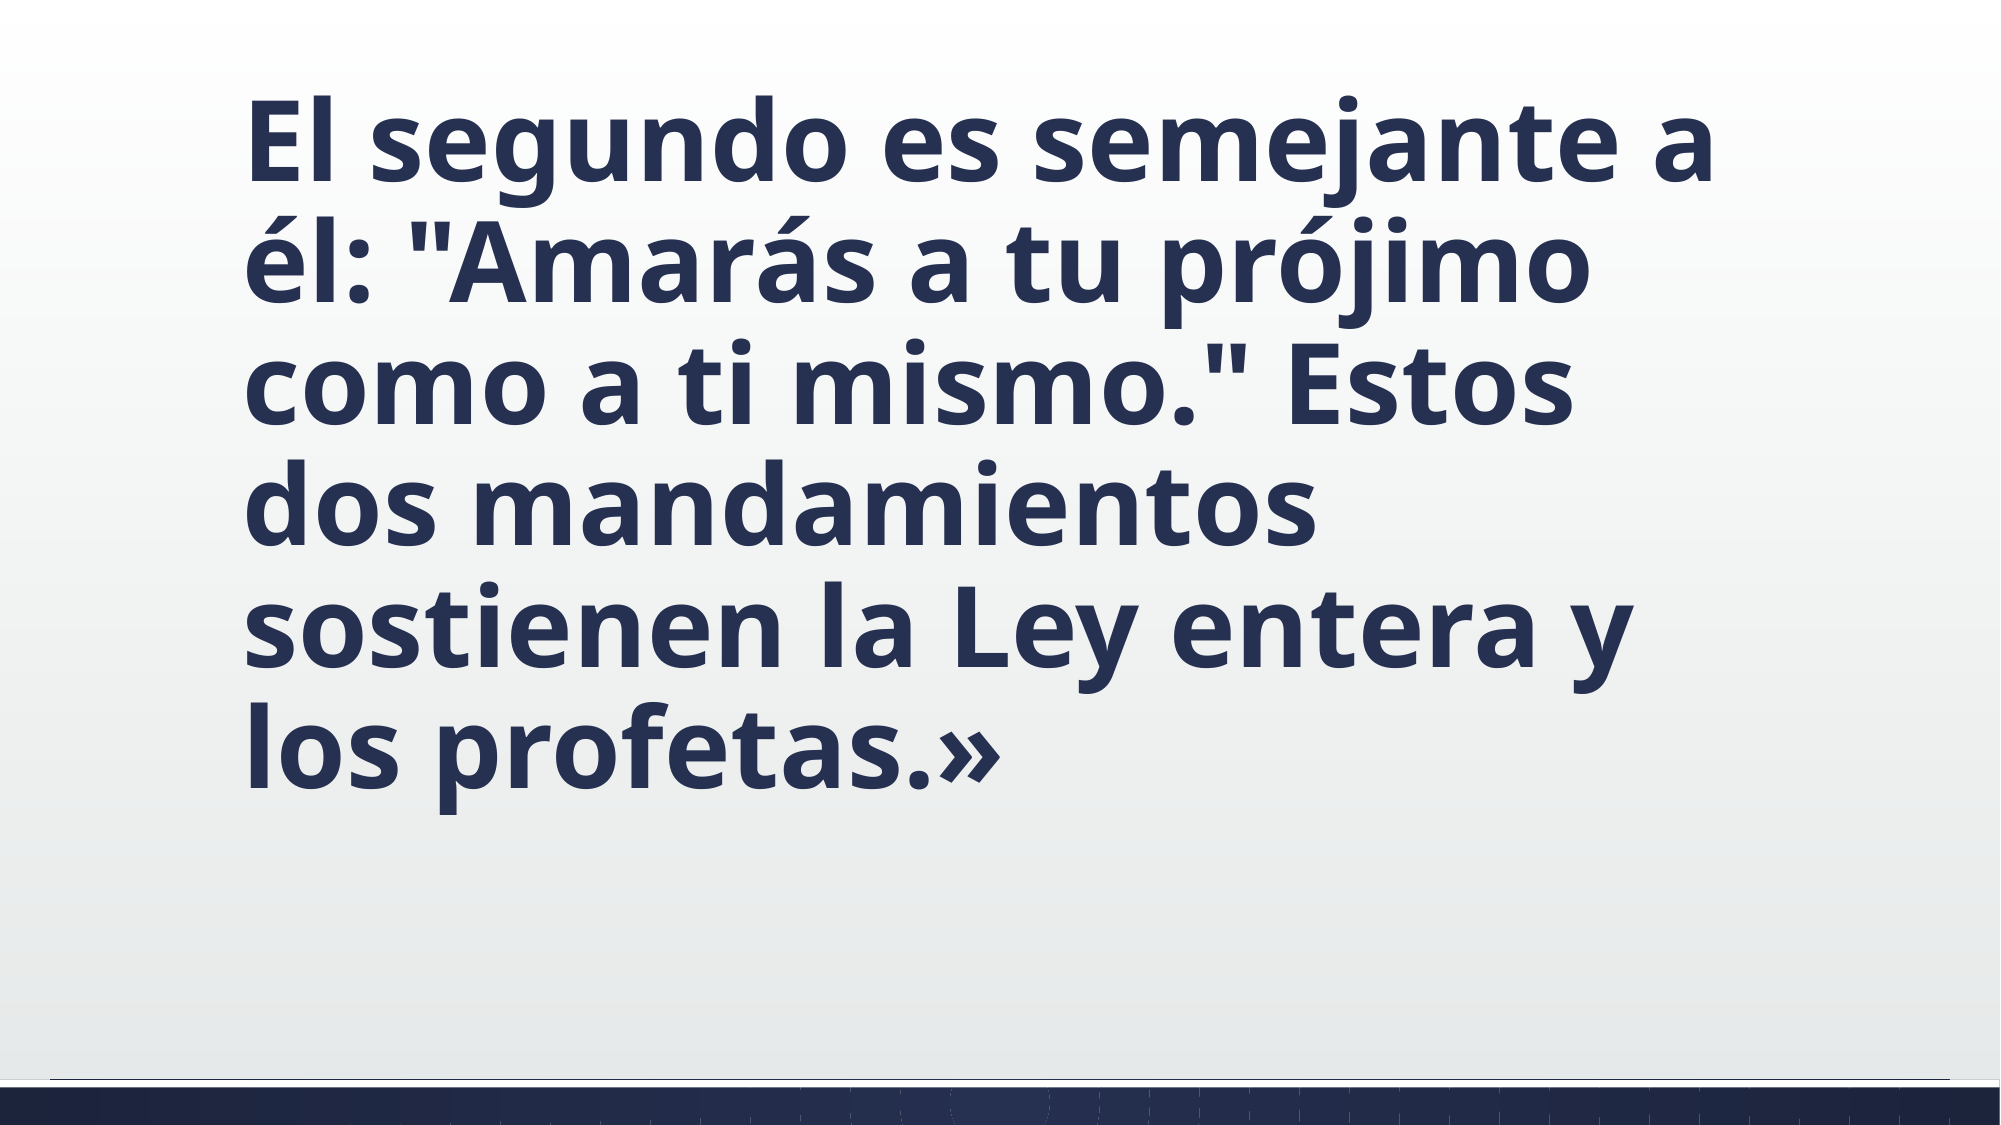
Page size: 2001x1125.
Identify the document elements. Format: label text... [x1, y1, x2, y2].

list El segundo es semejante a él: "Amarás a tu prójimo como a ti mismo." Estos dos mandamientos sostienen la Ley entera y los profetas.» [219, 76, 1780, 990]
